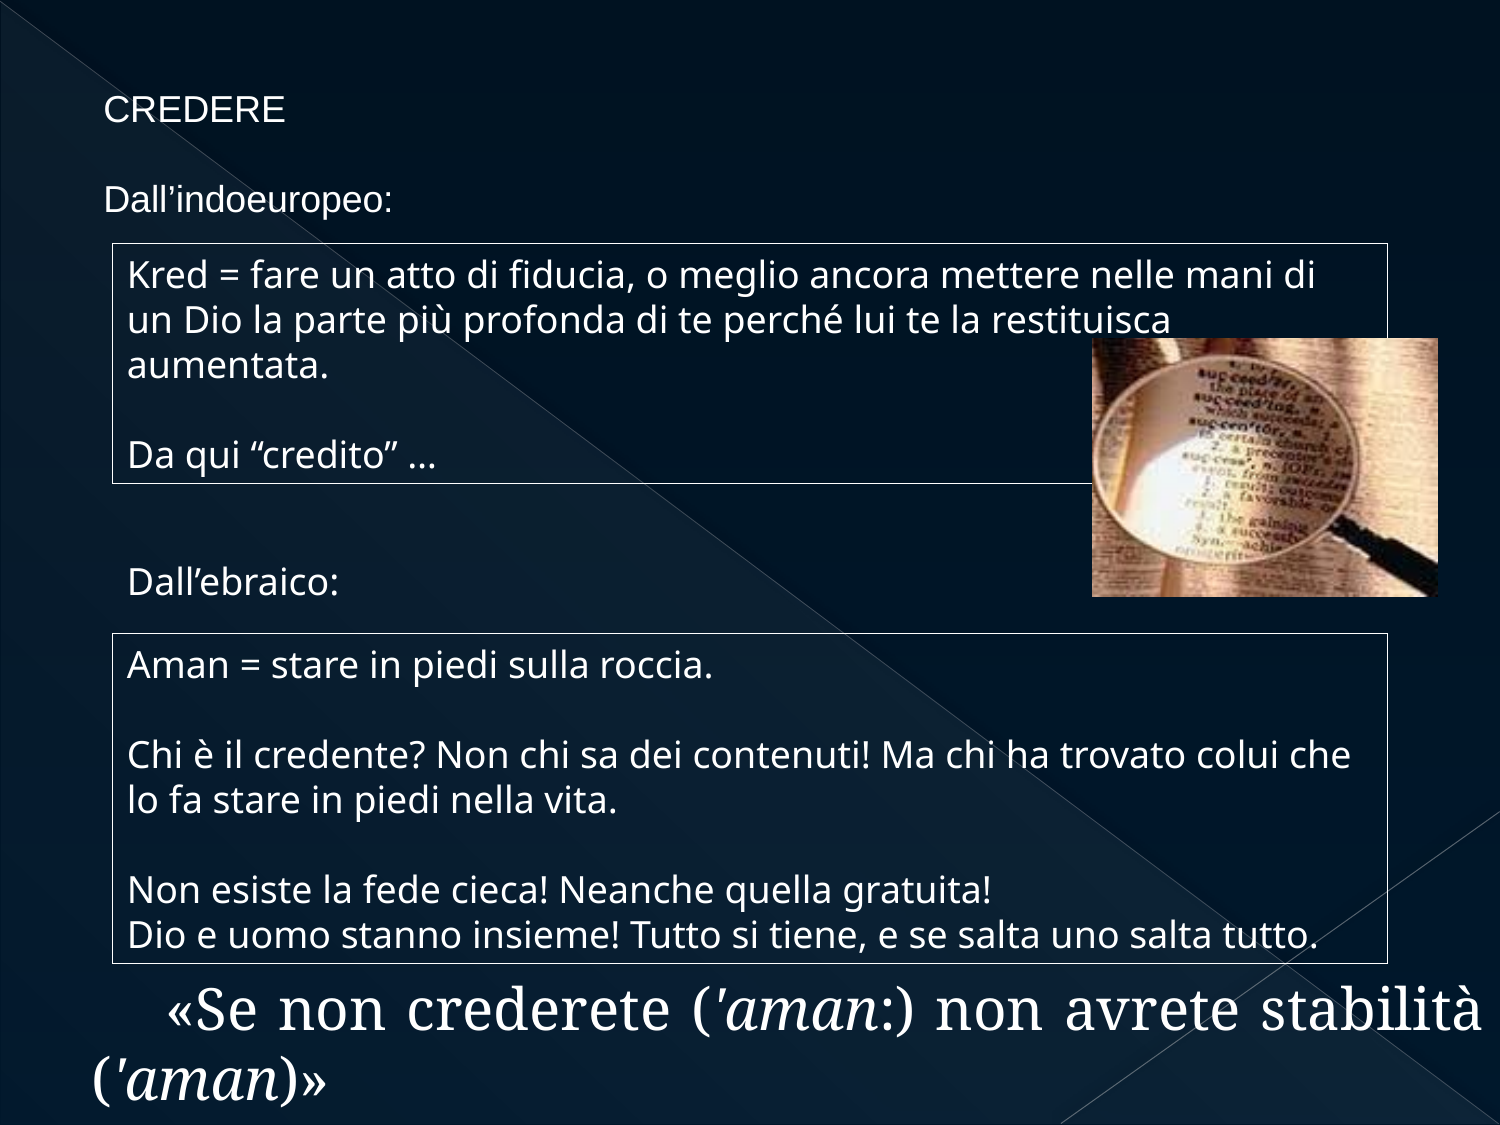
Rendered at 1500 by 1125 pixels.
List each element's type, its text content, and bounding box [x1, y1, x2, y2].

text_box «Se non crederete ('aman:) non avrete stabilità ('aman)» [76, 965, 1500, 1120]
text_box Dall’ebraico: [112, 550, 869, 611]
text_box CREDERE Dall’indoeuropeo: [88, 78, 984, 228]
picture [1092, 337, 1438, 597]
text_box Aman = stare in piedi sulla roccia. Chi è il credente? Non chi sa dei contenuti! Ma chi ha trovato colui che lo fa stare in piedi nella vita. Non esiste la fede cieca! Neanche quella gratuita! Dio e uomo stanno insieme! Tutto si tiene, e se salta uno salta tutto. [112, 633, 1388, 964]
text_box Kred = fare un atto di fiducia, o meglio ancora mettere nelle mani di un Dio la parte più profonda di te perché lui te la restituisca aumentata. Da qui “credito” … [112, 243, 1388, 484]
